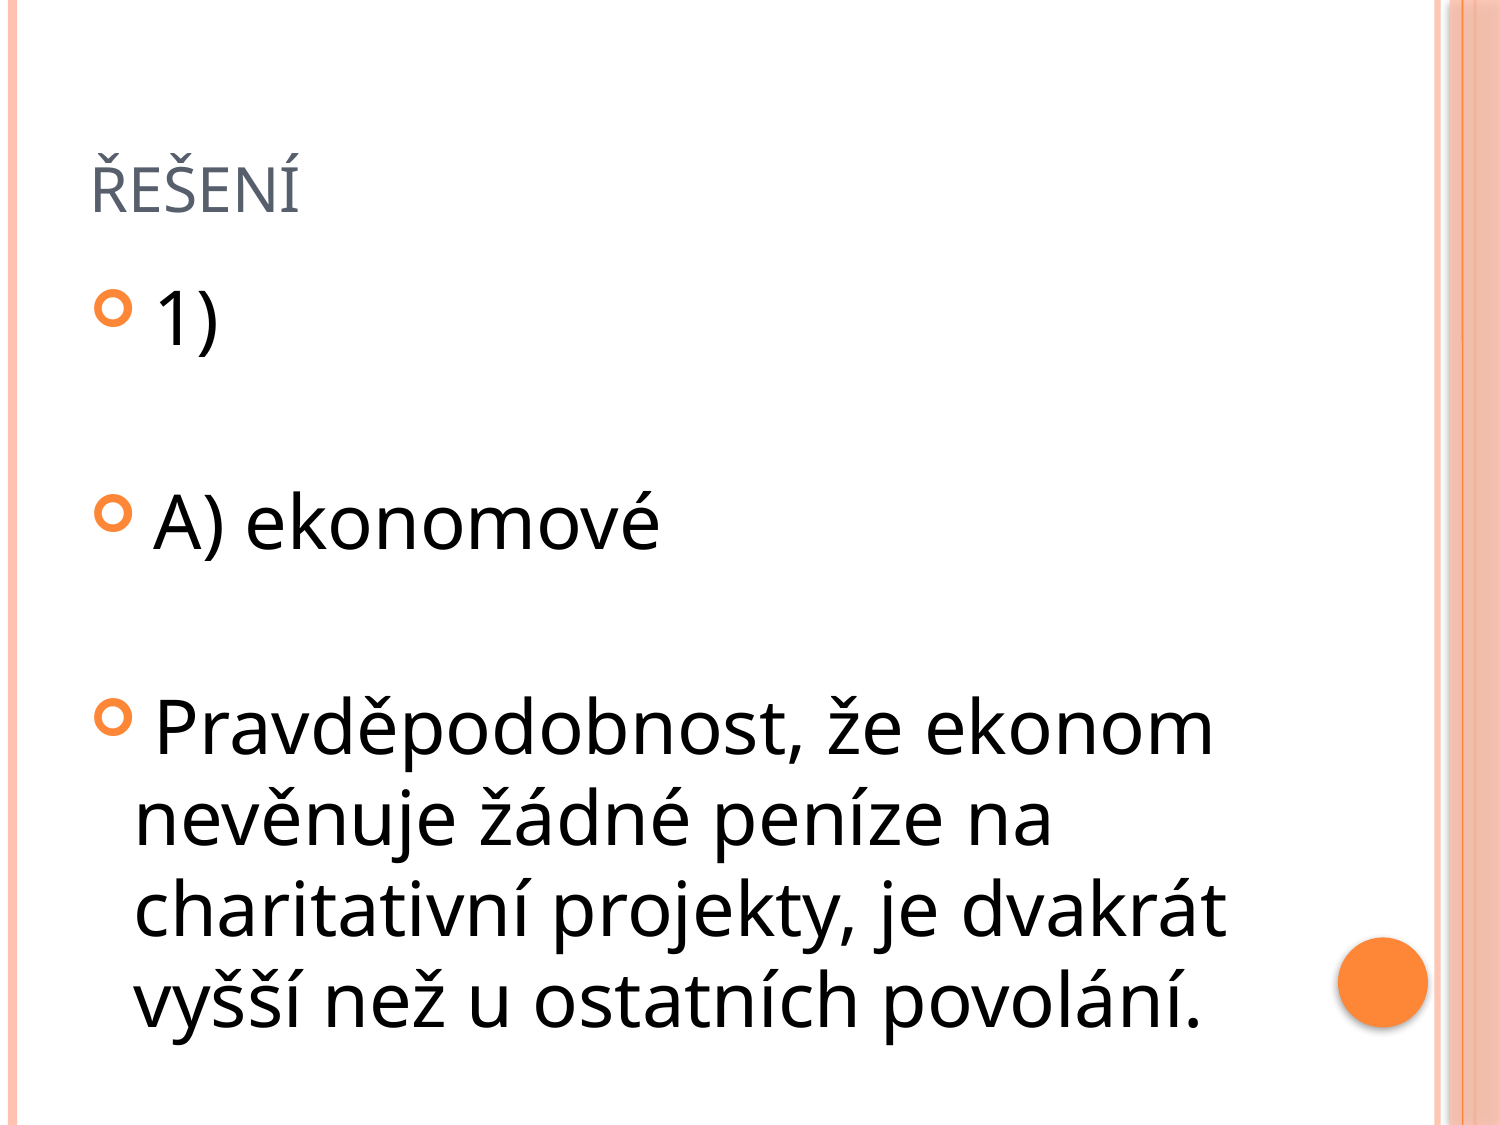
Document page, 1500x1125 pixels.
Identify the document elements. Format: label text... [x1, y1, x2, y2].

title ŘEŠENÍ [75, 45, 1300, 233]
list 1) A) ekonomové Pravděpodobnost, že ekonom nevěnuje žádné peníze na charitativní projekty, je dvakrát vyšší než u ostatních povolání. [75, 262, 1300, 1062]
